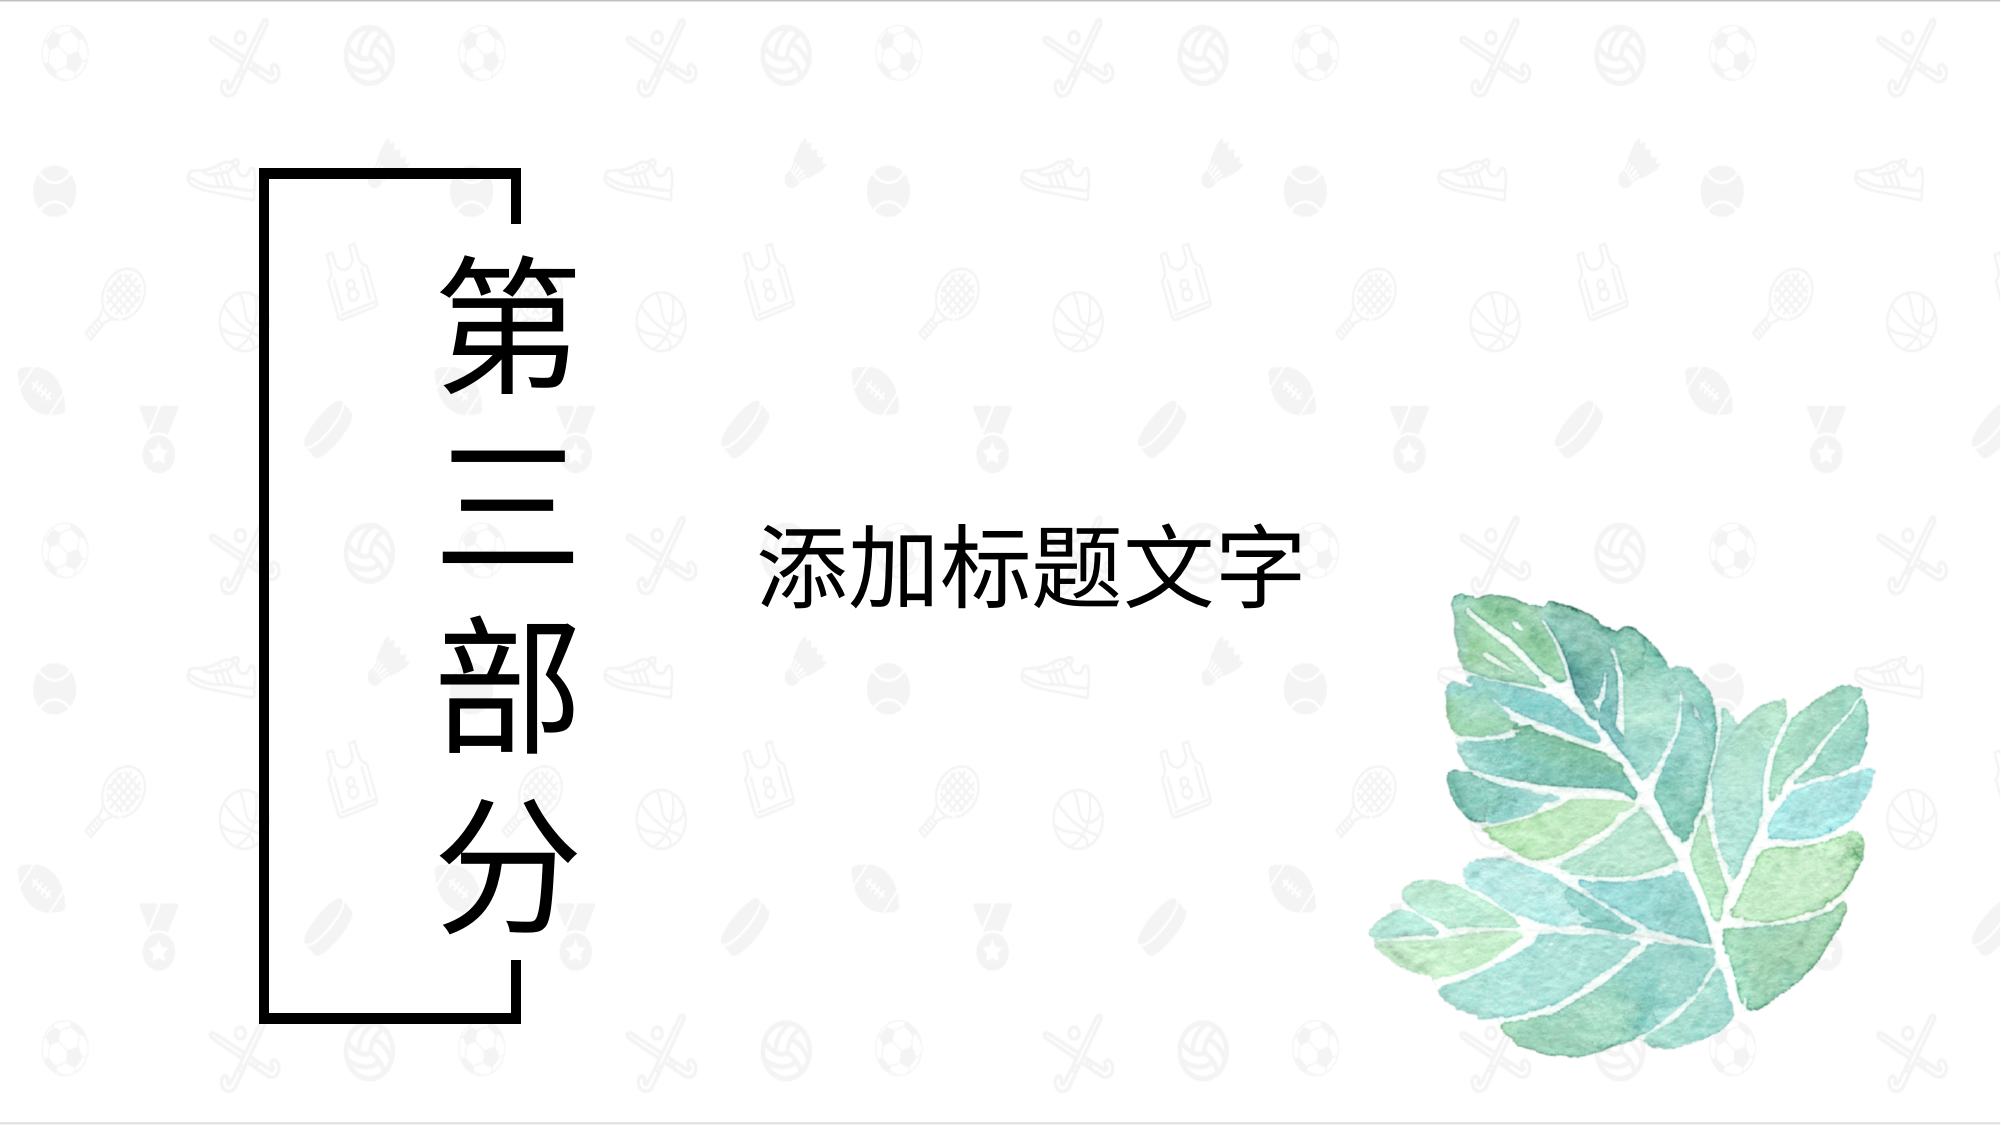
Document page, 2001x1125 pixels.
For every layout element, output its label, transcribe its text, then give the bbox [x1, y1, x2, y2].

text_box [263, 173, 517, 1019]
text_box 第三部分 [390, 224, 627, 960]
text_box 添加标题文字 [641, 501, 1423, 627]
picture [0, 0, 2001, 1125]
